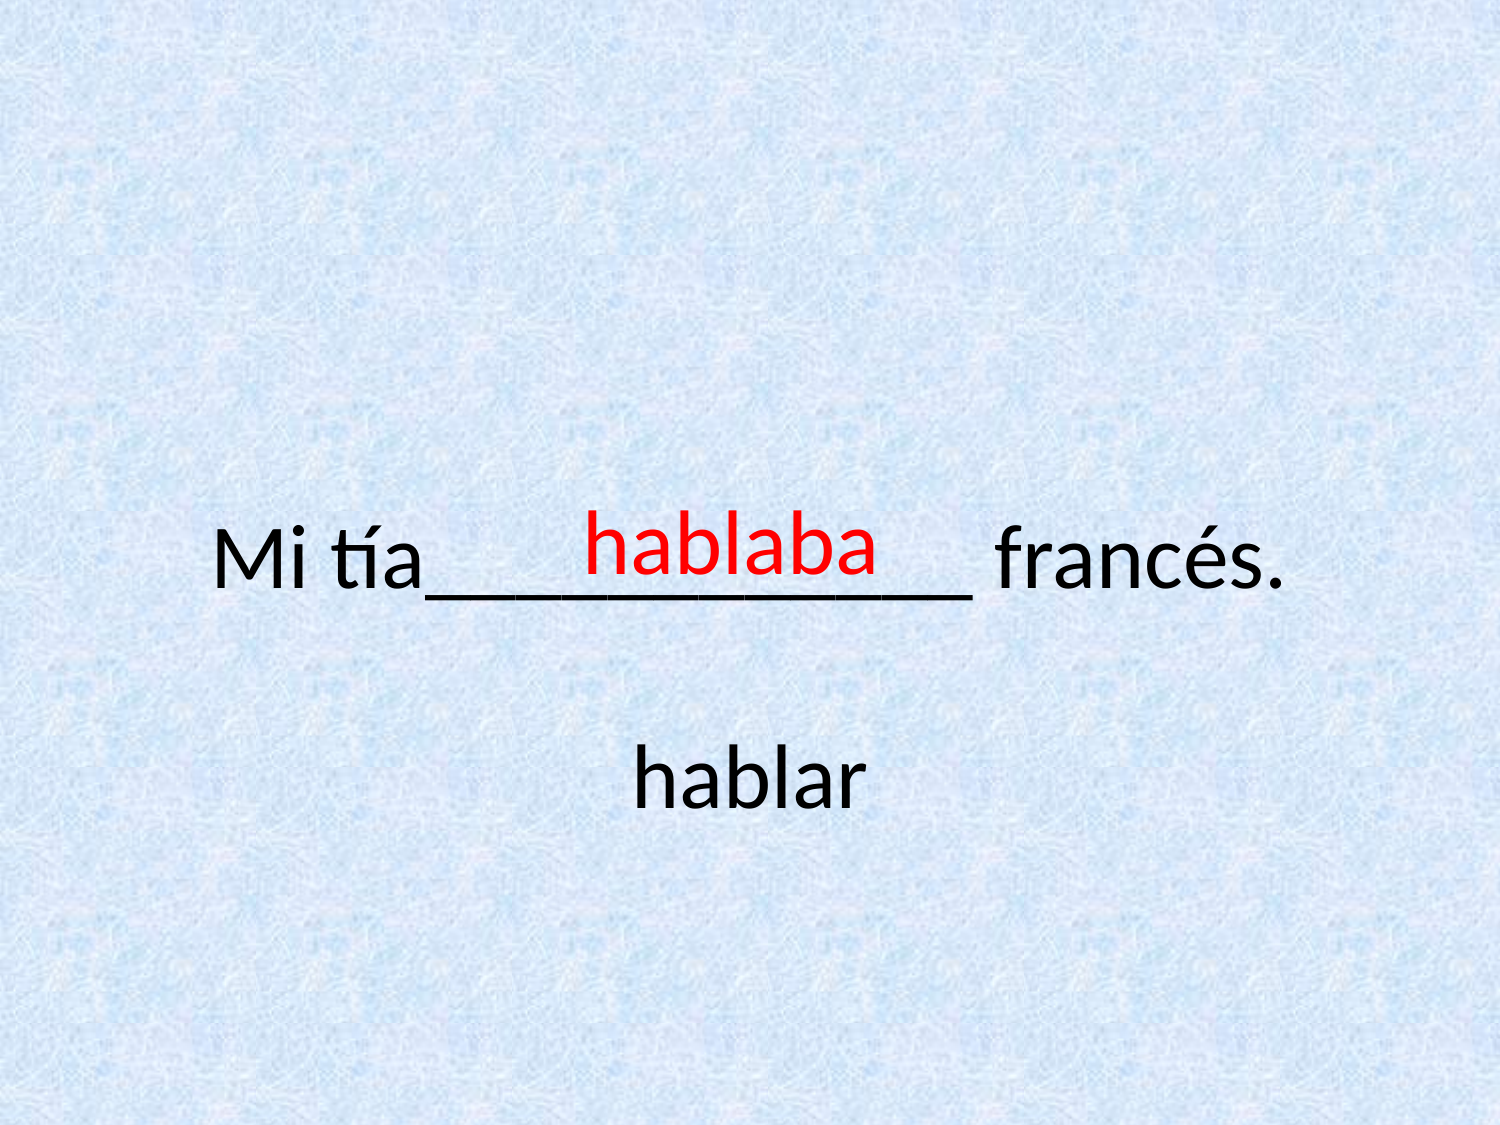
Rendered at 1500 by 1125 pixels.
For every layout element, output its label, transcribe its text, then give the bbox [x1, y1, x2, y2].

picture [0, 0, 1500, 1125]
subtitle hablaba [537, 474, 926, 613]
title Mi tía____________ francés. hablar [112, 349, 1388, 976]
